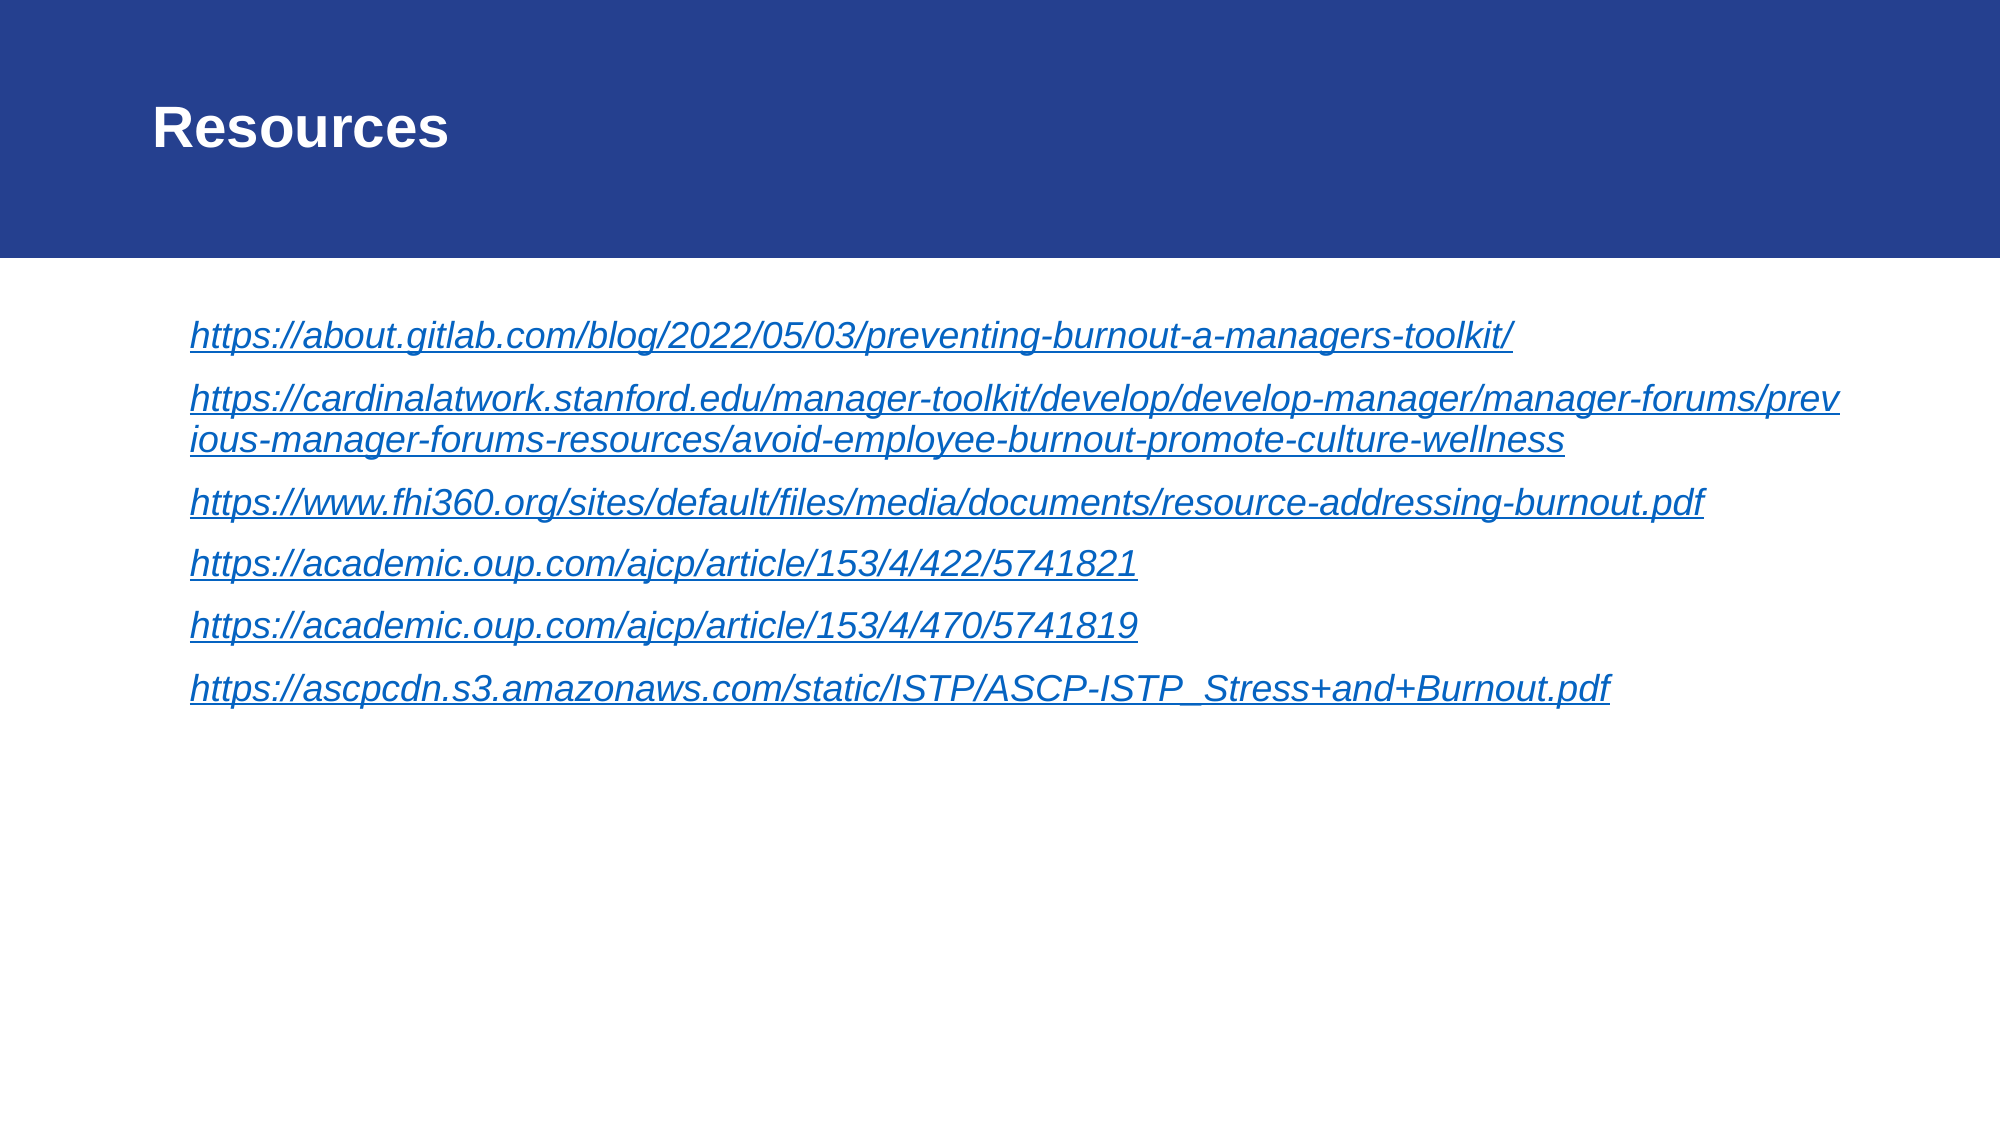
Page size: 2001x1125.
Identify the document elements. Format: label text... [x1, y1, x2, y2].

title Resources [137, 20, 1863, 238]
list https://about.gitlab.com/blog/2022/05/03/preventing-burnout-a-managers-toolkit/ https://cardinalatwork.stanford.edu/manager-toolkit/develop/develop-manager/manager-forums/previous-manager-forums-resources/avoid-employee-burnout-promote-culture-wellness https://www.fhi360.org/sites/default/files/media/documents/resource-addressing-burnout.pdf https://academic.oup.com/ajcp/article/153/4/422/5741821 https://academic.oup.com/ajcp/article/153/4/470/5741819 https://ascpcdn.s3.amazonaws.com/static/ISTP/ASCP-ISTP_Stress+and+Burnout.pdf [137, 299, 1863, 1007]
